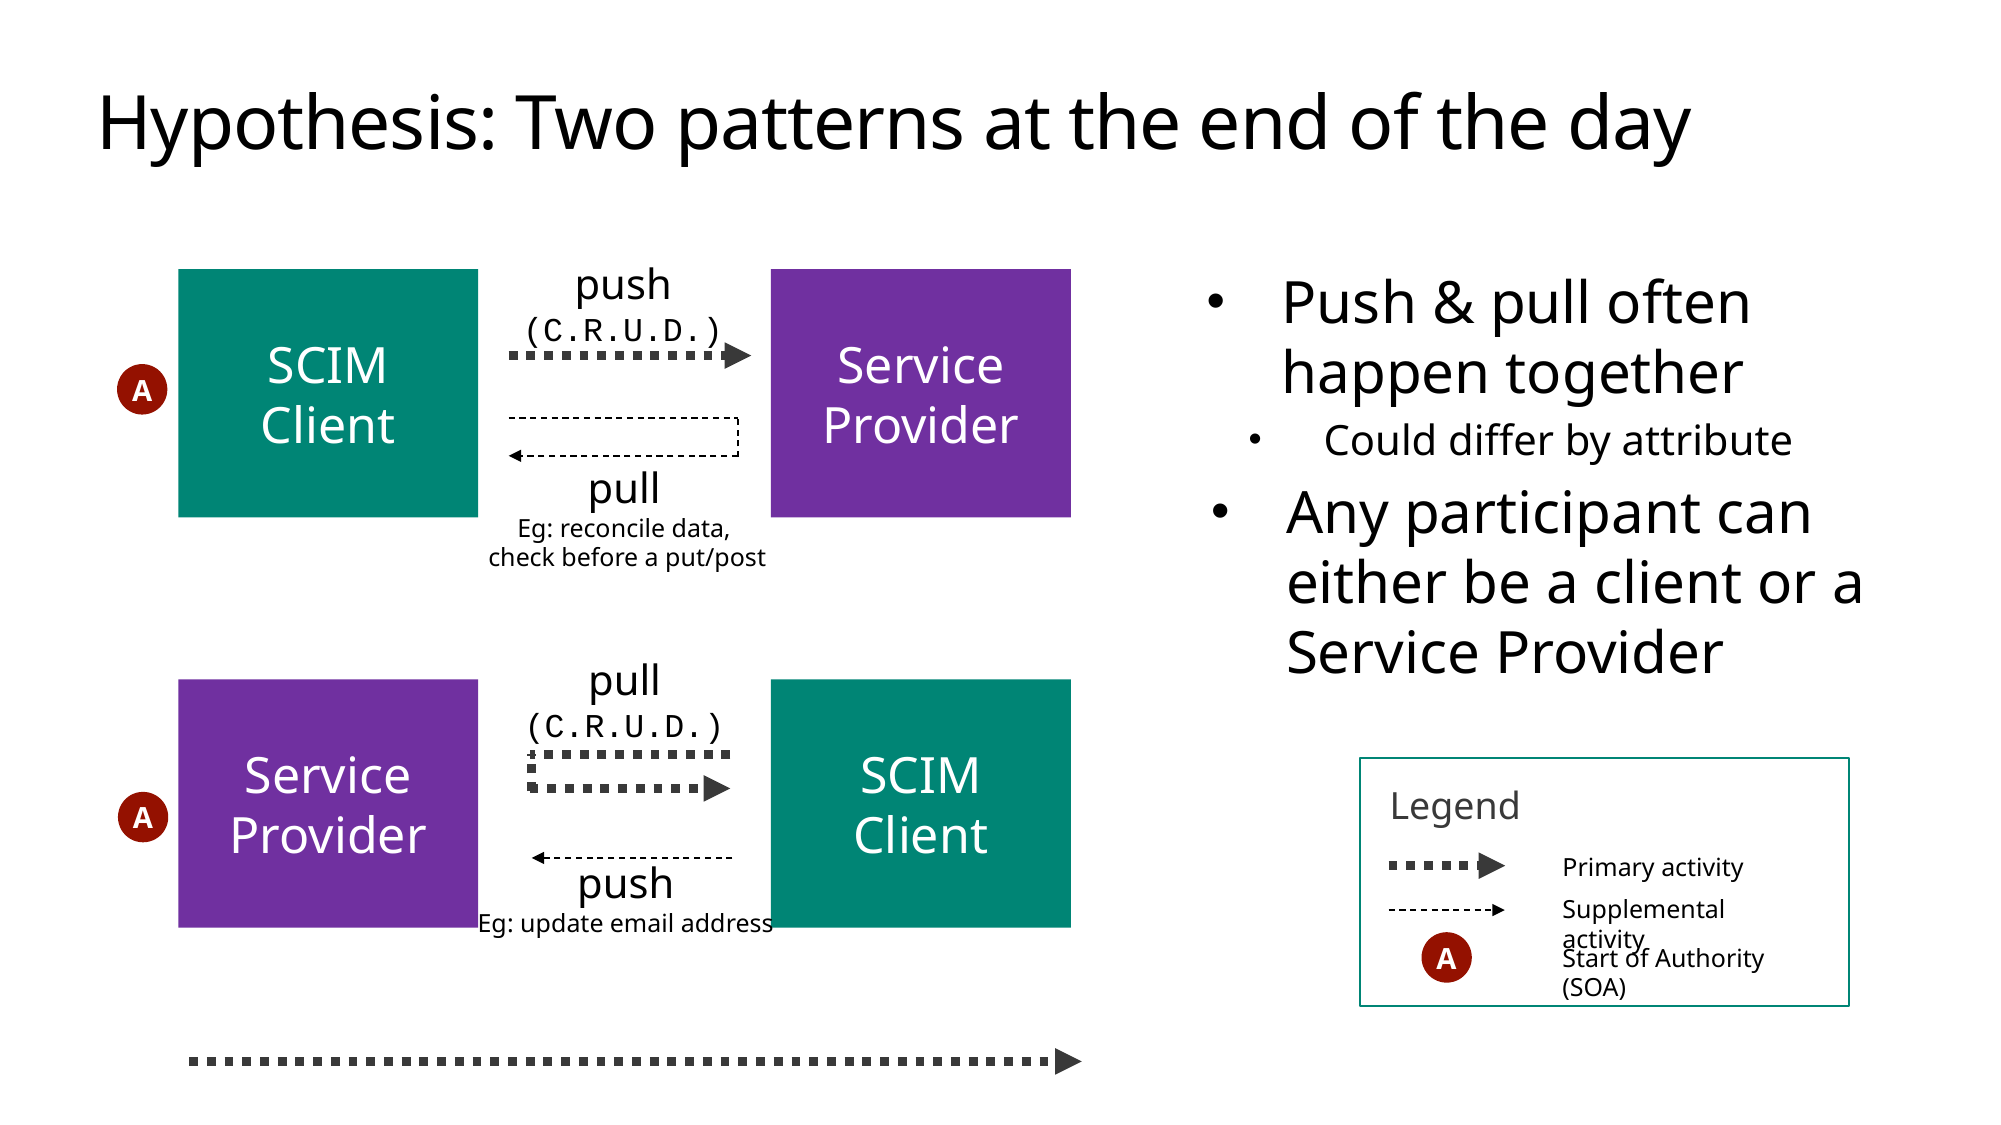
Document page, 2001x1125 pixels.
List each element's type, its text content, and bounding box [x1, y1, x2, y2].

text_box pull Eg: reconcile data, check before a put/post [481, 461, 767, 572]
title Hypothesis: Two patterns at the end of the day [96, 75, 1904, 166]
text_box push Eg: update email address [477, 857, 774, 938]
text_box push (C.R.U.D.) [523, 257, 724, 348]
text_box Service Provider [178, 678, 479, 928]
text_box Supplemental activity [1547, 886, 1825, 934]
text_box Start of Authority (SOA) [1547, 934, 1848, 1010]
text_box pull (C.R.U.D.) [524, 654, 725, 745]
text_box SCIM Client [178, 268, 479, 518]
text_box Service Provider [770, 268, 1072, 518]
text_box SCIM Client [770, 678, 1072, 928]
text_box Legend [1359, 757, 1850, 1007]
text_box Push & pull often happen together Could differ by attribute Any participant can either be a client or a Service Provider [1191, 257, 1967, 617]
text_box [508, 414, 739, 458]
text_box Primary activity [1547, 844, 1808, 886]
text_box A [117, 791, 170, 844]
text_box A [116, 363, 169, 416]
text_box A [1420, 931, 1473, 984]
